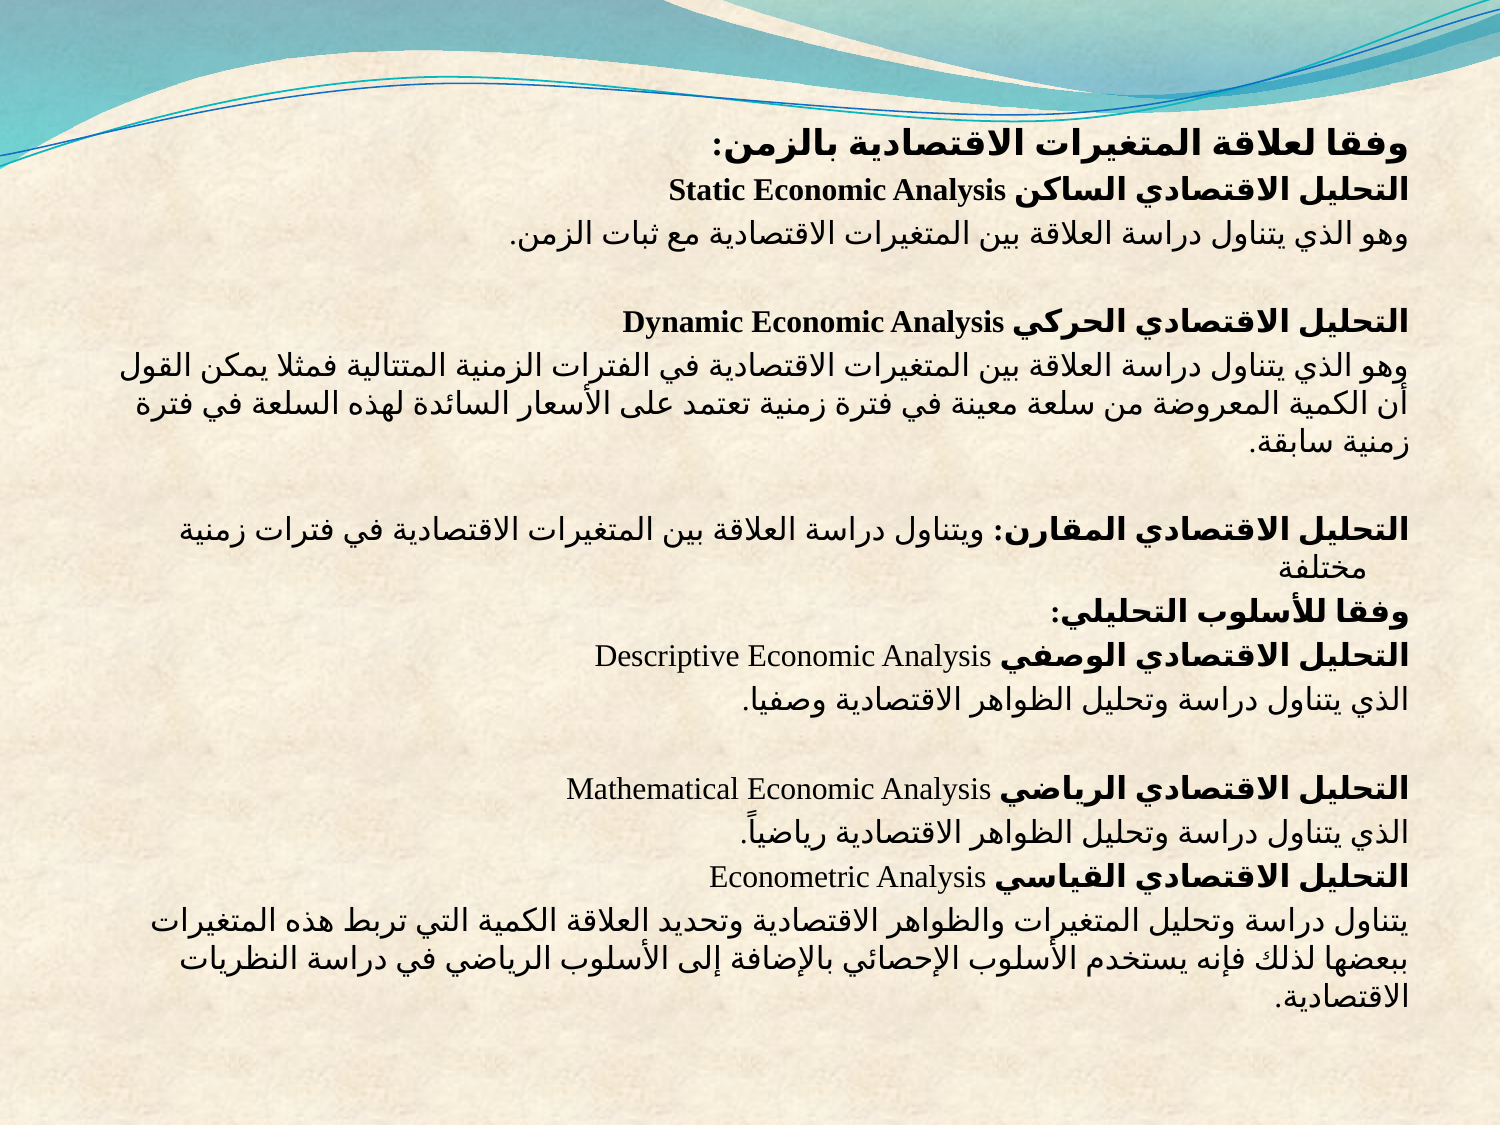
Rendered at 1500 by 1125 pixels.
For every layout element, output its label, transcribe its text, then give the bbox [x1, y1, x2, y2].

list وفقا لعلاقة المتغيرات الاقتصادية بالزمن: التحليل الاقتصادي الساكن Static Economic Analysis وهو الذي يتناول دراسة العلاقة بين المتغيرات الاقتصادية مع ثبات الزمن. التحليل الاقتصادي الحركي Dynamic Economic Analysis وهو الذي يتناول دراسة العلاقة بين المتغيرات الاقتصادية في الفترات الزمنية المتتالية فمثلا يمكن القول أن الكمية المعروضة من سلعة معينة في فترة زمنية تعتمد على الأسعار السائدة لهذه السلعة في فترة زمنية سابقة. التحليل الاقتصادي المقارن: ويتناول دراسة العلاقة بين المتغيرات الاقتصادية في فترات زمنية مختلفة وفقا للأسلوب التحليلي: التحليل الاقتصادي الوصفي Descriptive Economic Analysis الذي يتناول دراسة وتحليل الظواهر الاقتصادية وصفيا. التحليل الاقتصادي الرياضي Mathematical Economic Analysis الذي يتناول دراسة وتحليل الظواهر الاقتصادية رياضياً. التحليل الاقتصادي القياسي Econometric Analysis يتناول دراسة وتحليل المتغيرات والظواهر الاقتصادية وتحديد العلاقة الكمية التي تربط هذه المتغيرات ببعضها لذلك فإنه يستخدم الأسلوب الإحصائي بالإضافة إلى الأسلوب الرياضي في دراسة النظريات الاقتصادية. [75, 112, 1425, 1025]
